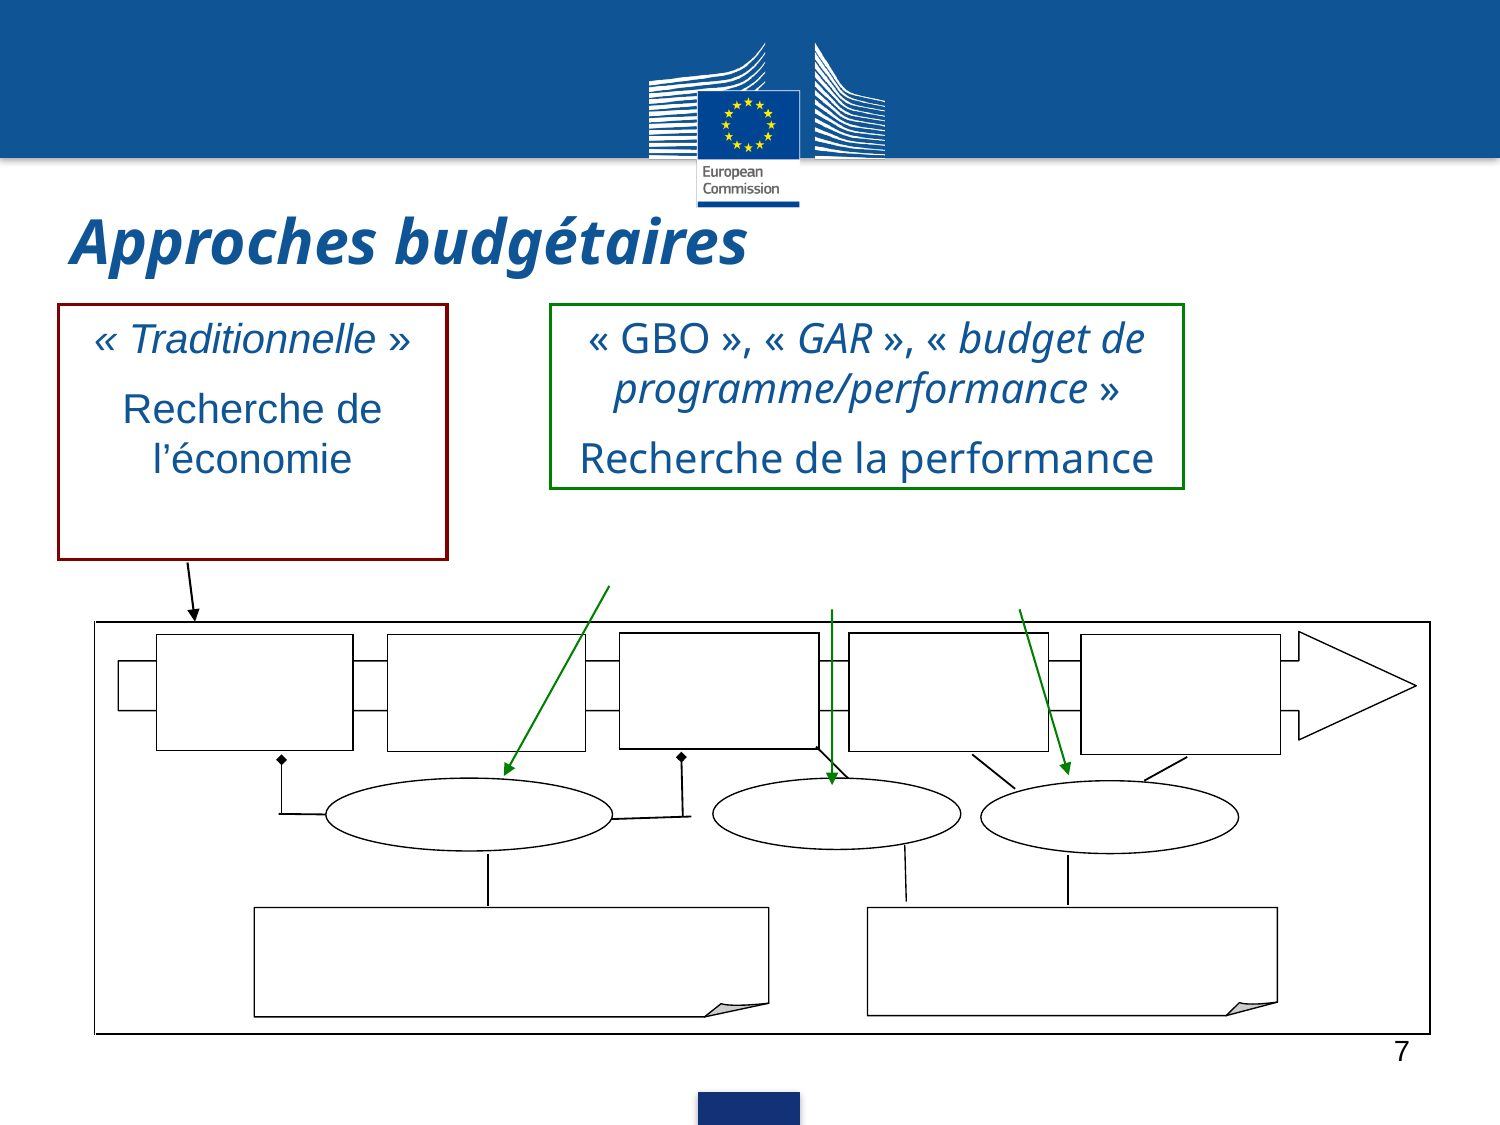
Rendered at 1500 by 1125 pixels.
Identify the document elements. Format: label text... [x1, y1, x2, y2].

text_box « GBO », « GAR », « budget de programme/performance » Recherche de la performance [550, 304, 1184, 489]
picture [649, 42, 885, 182]
slide_number 7 [1074, 1043, 1426, 1103]
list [93, 620, 1432, 1035]
text_box « Traditionnelle » Recherche de l’économie [58, 304, 448, 560]
title Approches budgétaires [55, 182, 1394, 299]
text_box [187, 562, 200, 619]
